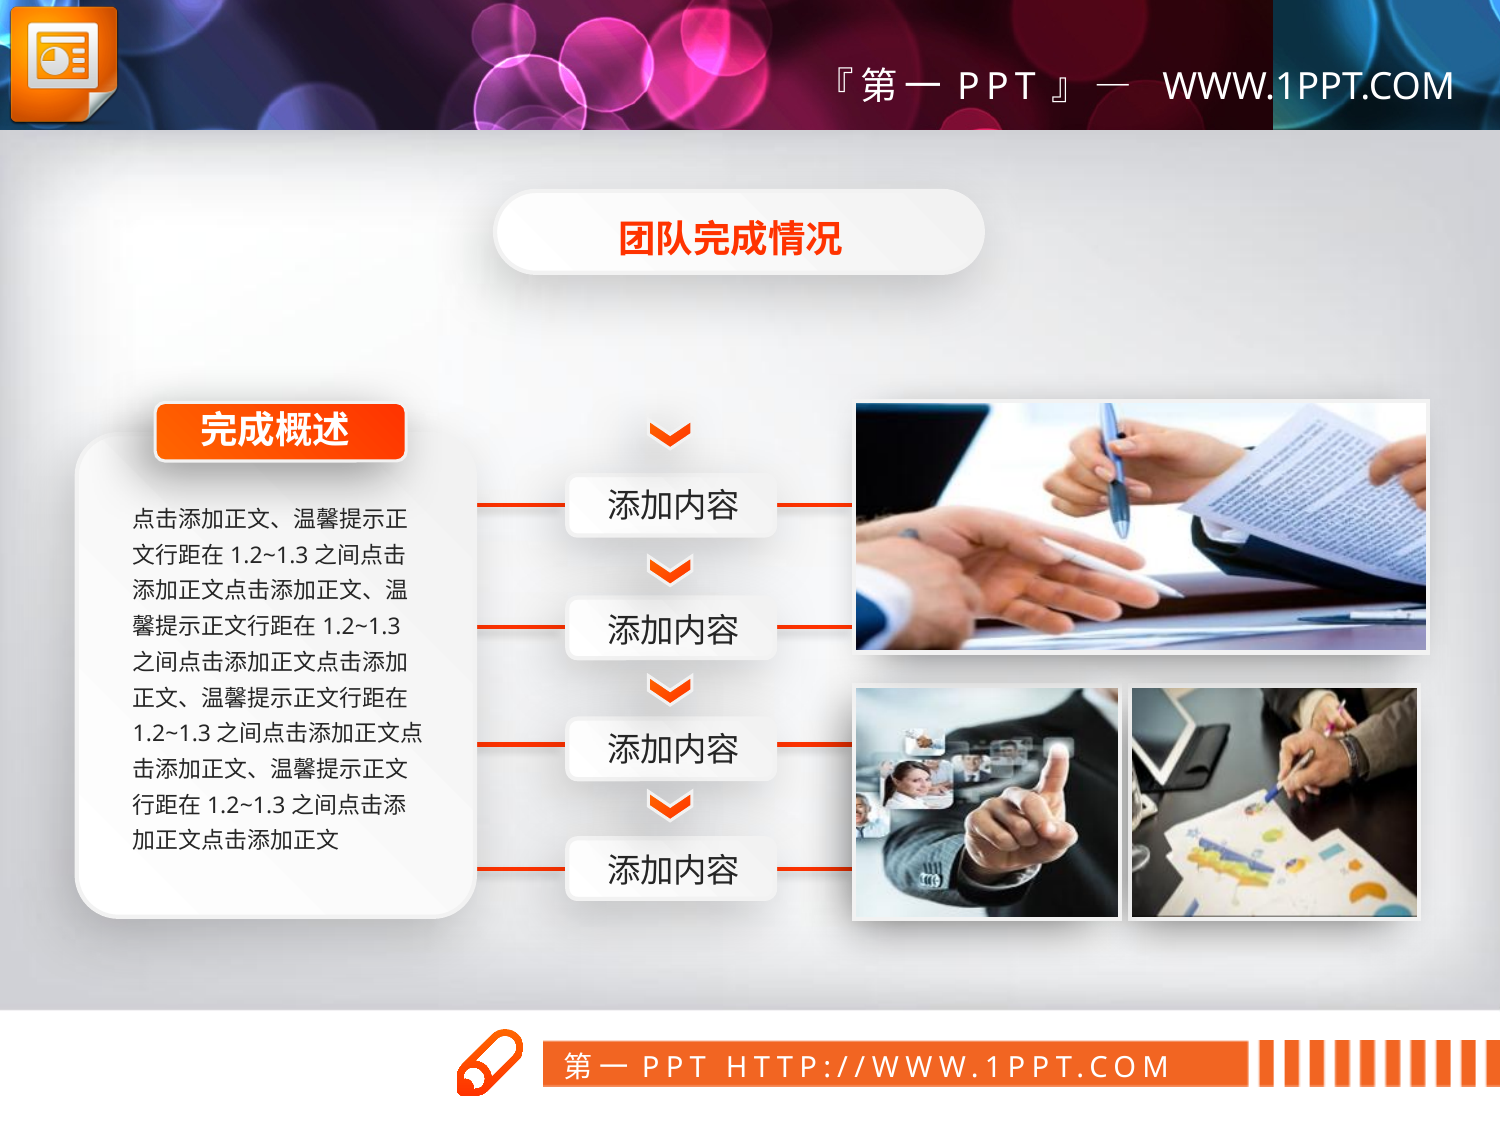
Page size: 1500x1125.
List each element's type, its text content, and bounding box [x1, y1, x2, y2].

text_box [474, 505, 562, 869]
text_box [855, 402, 1427, 918]
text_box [494, 190, 984, 274]
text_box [567, 419, 776, 900]
picture [0, 0, 1500, 1012]
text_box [779, 505, 850, 869]
text_box [76, 434, 475, 917]
picture [543, 1040, 1500, 1087]
text_box 点击添加正文、温馨提示正文行距在1.2~1.3之间点击添加正文点击添加正文、温馨提示正文行距在1.2~1.3之间点击添加正文点击添加正文、温馨提示正文行距在1.2~1.3之间点击添加正文点击添加正文、温馨提示正文行距在1.2~1.3之间点击添加正文点击添加正文 [117, 489, 444, 861]
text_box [154, 398, 407, 462]
